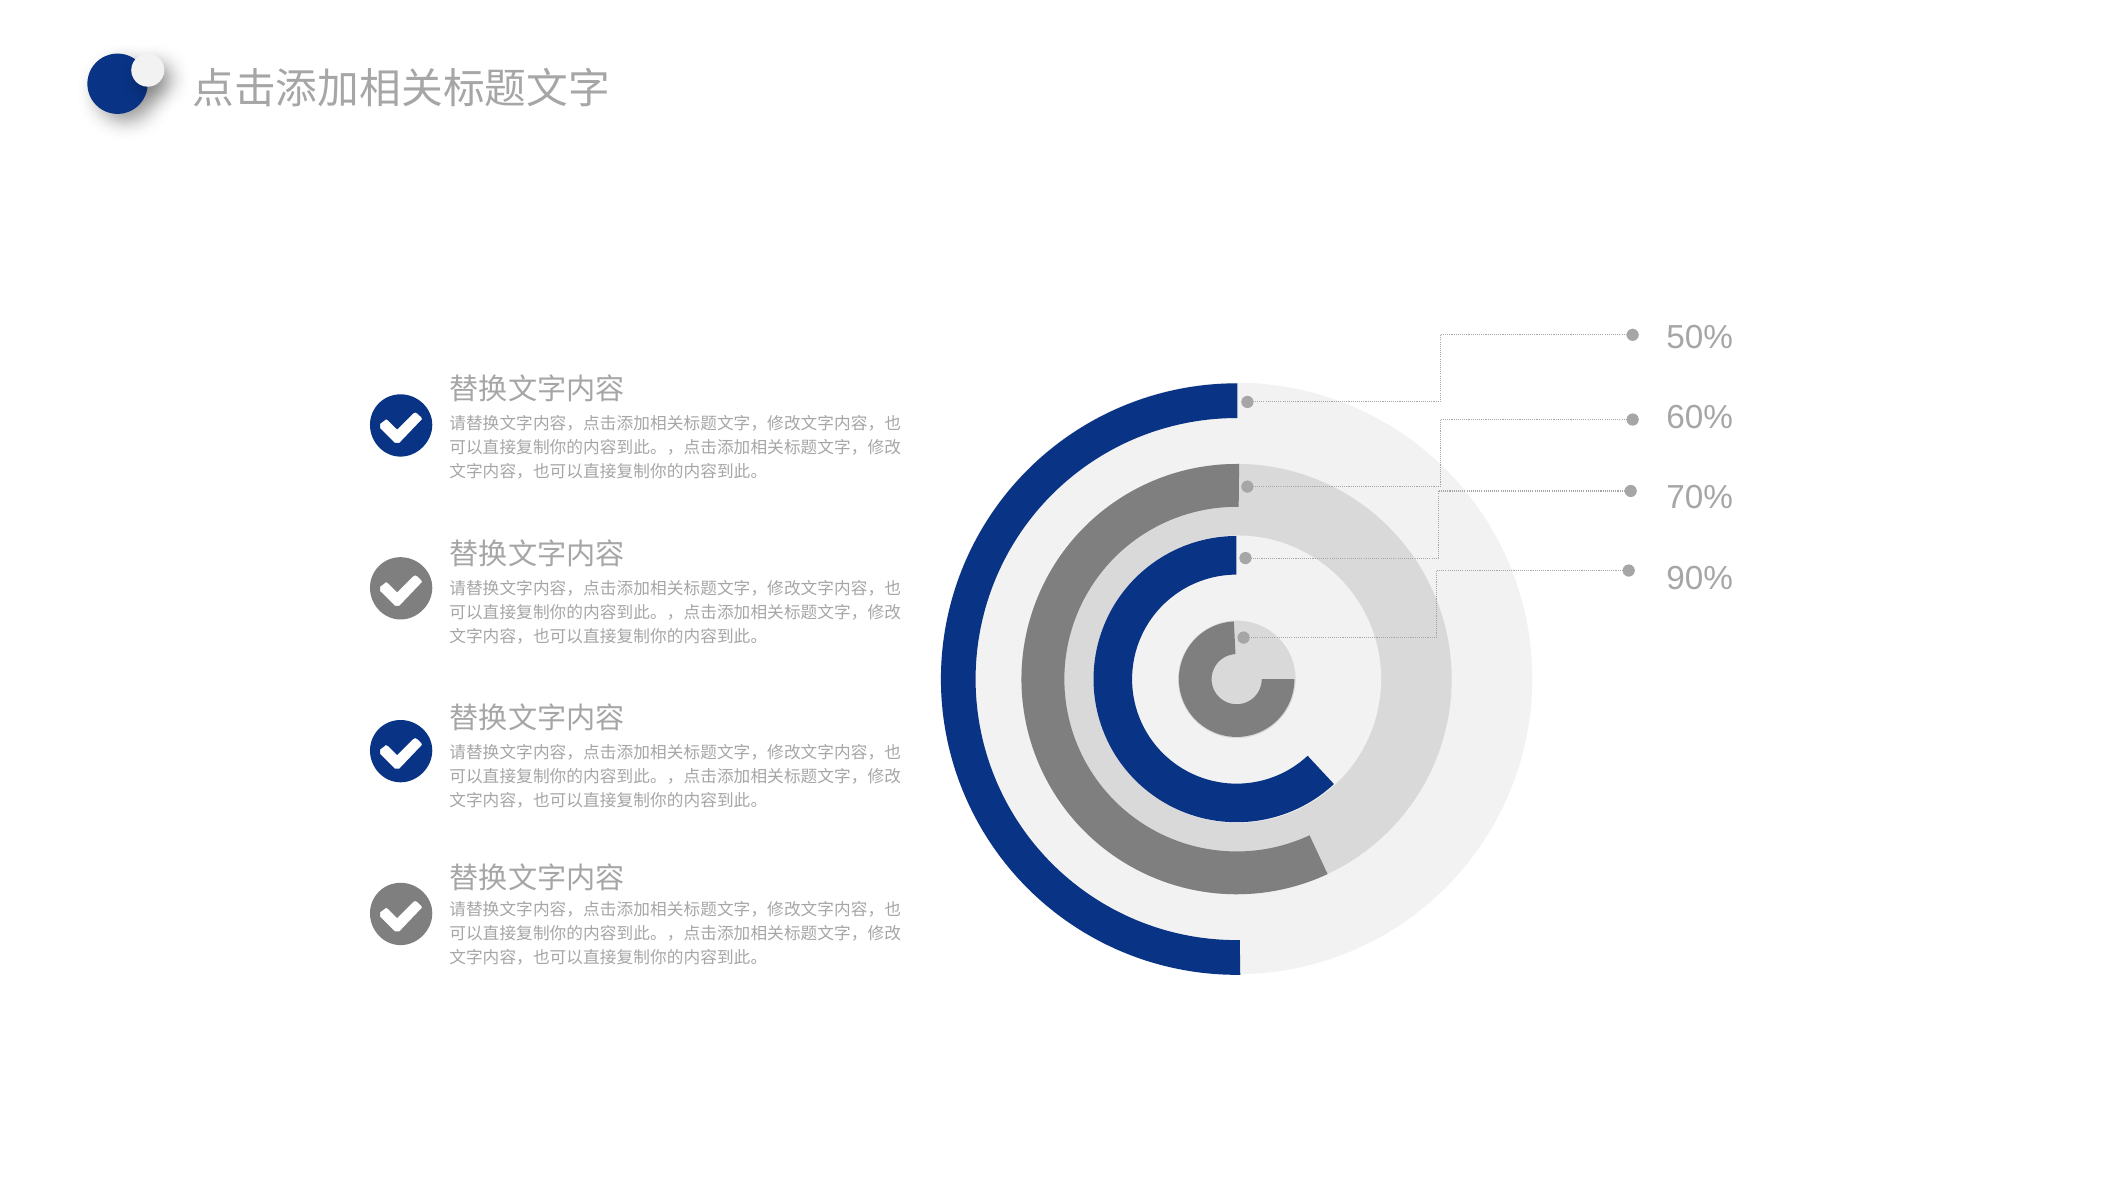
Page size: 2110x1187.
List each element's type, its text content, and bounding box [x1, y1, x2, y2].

text_box 90% [1666, 547, 1734, 596]
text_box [1247, 334, 1633, 402]
text_box [369, 557, 433, 620]
text_box [1180, 619, 1297, 740]
text_box 70% [1666, 467, 1734, 516]
text_box [1092, 534, 1336, 824]
text_box [1134, 534, 1383, 814]
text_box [449, 852, 903, 968]
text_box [449, 528, 903, 647]
text_box 50% [1666, 307, 1734, 356]
text_box 点击添加相关标题文字 [176, 53, 680, 114]
text_box [977, 381, 1534, 976]
text_box [1066, 462, 1453, 875]
text_box 60% [1666, 387, 1734, 436]
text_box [1247, 419, 1633, 487]
text_box [369, 394, 433, 457]
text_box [1245, 490, 1631, 559]
text_box [369, 720, 433, 783]
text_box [449, 692, 903, 811]
text_box [369, 882, 433, 946]
text_box [1177, 620, 1296, 738]
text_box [449, 363, 903, 482]
text_box [130, 52, 166, 88]
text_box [1243, 570, 1629, 638]
text_box [1020, 462, 1329, 896]
text_box [86, 52, 142, 115]
text_box [939, 382, 1242, 976]
